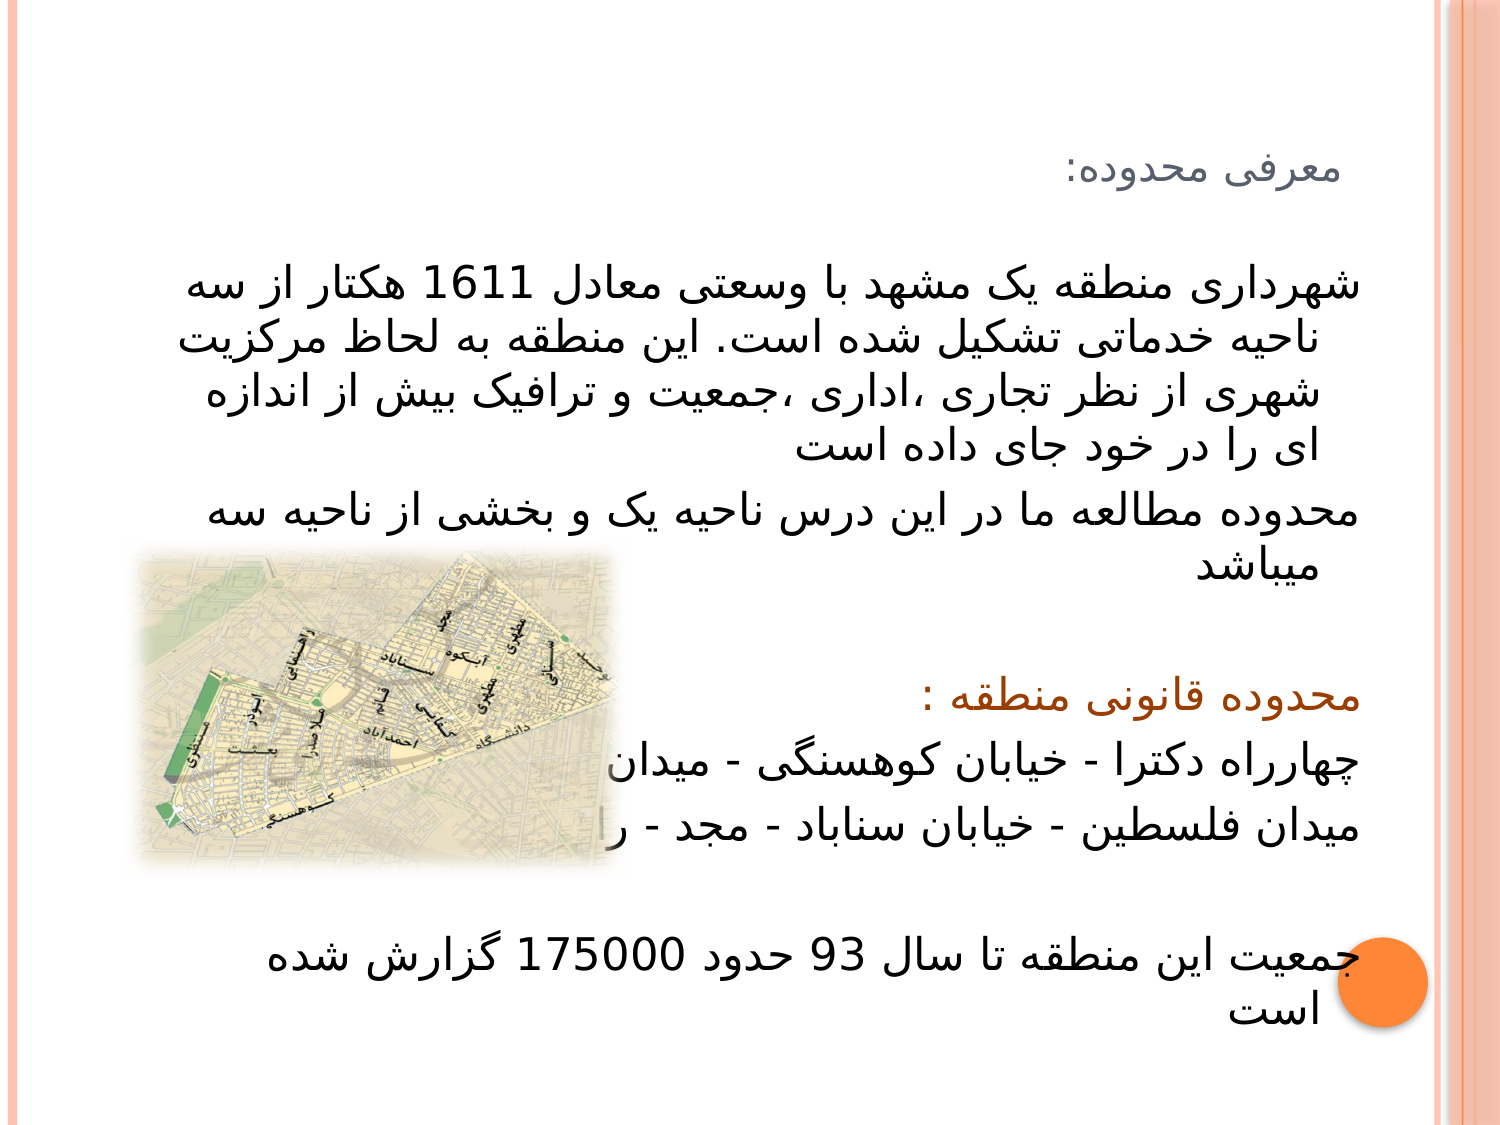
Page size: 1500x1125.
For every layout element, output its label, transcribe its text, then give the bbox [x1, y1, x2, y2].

title معرفی محدوده: [1042, 93, 1359, 198]
list شهرداری منطقه یک مشهد با وسعتی معادل 1611 هکتار از سه ناحیه خدماتی تشکیل شده است. این منطقه به لحاظ مرکزیت شهری از نظر تجاری ،‌اداری ،‌جمعیت و ترافیک بیش از اندازه ای را در خود جای داده است محدوده مطالعه ما در این درس ناحیه یک و بخشی از ناحیه سه میباشد محدوده قانونی منطقه : چهارراه دکترا - خیابان کوهسنگی - میدان تلویزیون میدان فلسطین - ‌خیابان سناباد - ‌مجد - ‌راهنمائی جمعیت این منطقه تا سال 93 حدود 175000 گزارش شده است [152, 246, 1378, 1046]
picture [123, 538, 629, 880]
